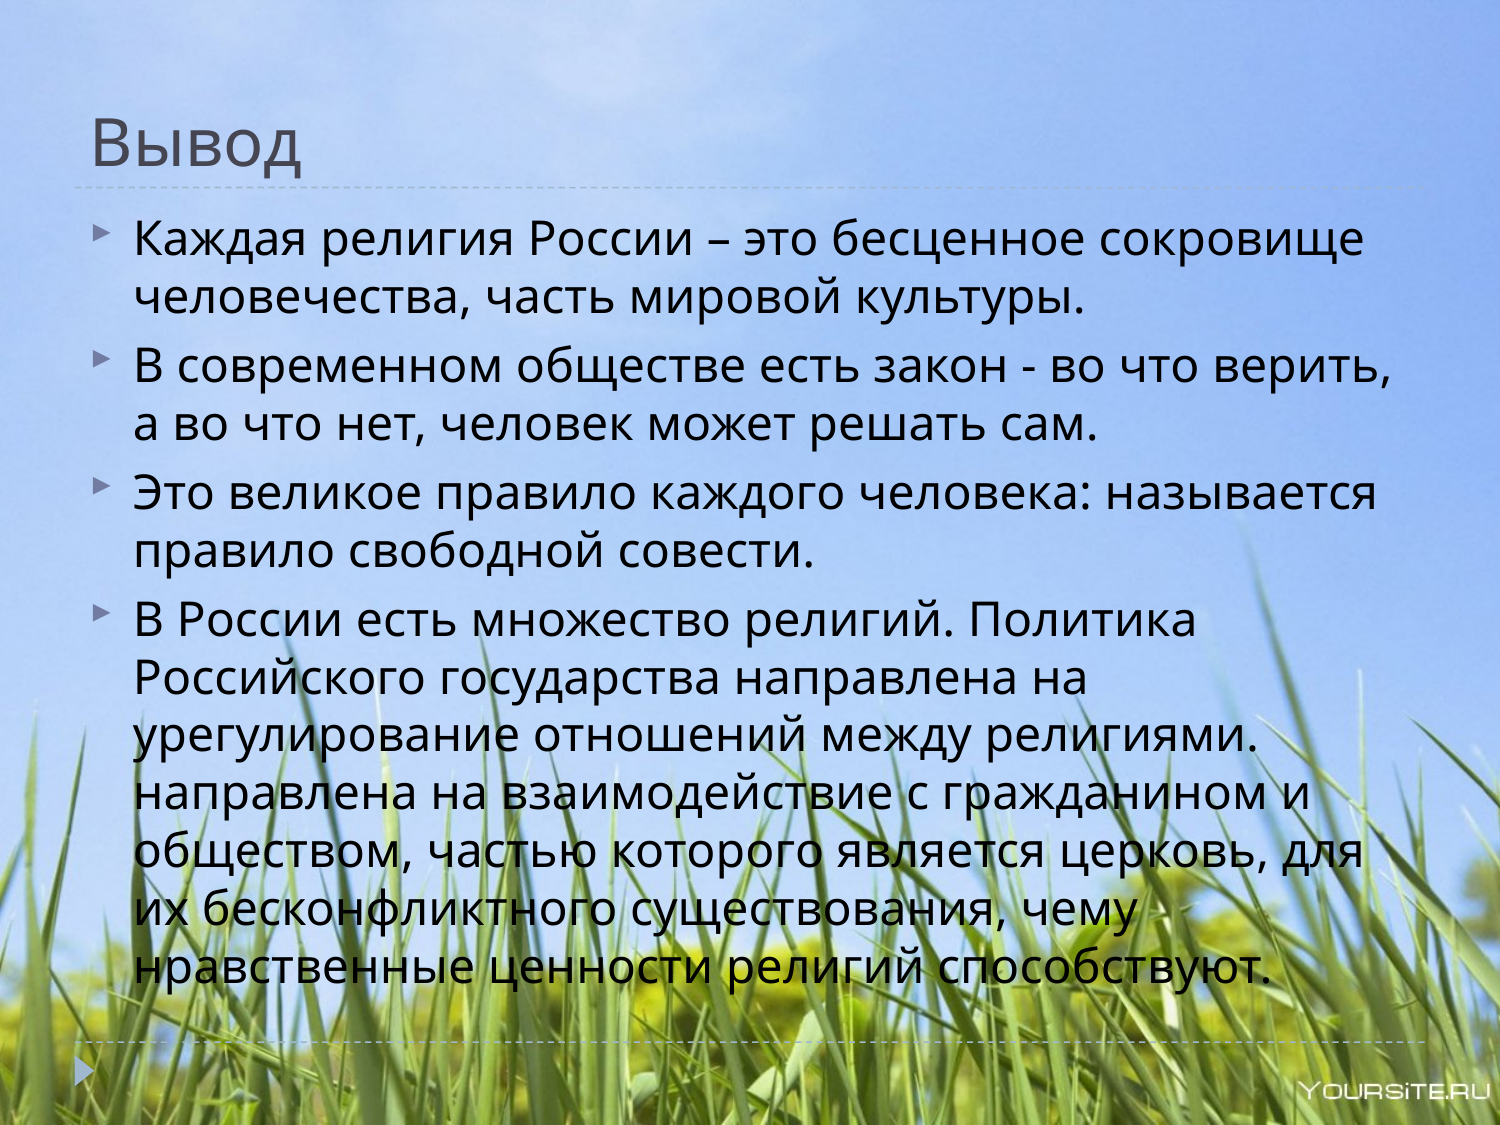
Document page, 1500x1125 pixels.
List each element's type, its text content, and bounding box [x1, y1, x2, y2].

list Каждая религия России – это бесценное сокровище человечества, часть мировой культуры. В современном обществе есть закон - во что верить, а во что нет, человек может решать сам. Это великое правило каждого человека: называется правило свободной совести. В России есть множество религий. Политика Российского государства направлена на урегулирование отношений между религиями. направлена на взаимодействие с гражданином и обществом, частью которого является церковь, для их бесконфликтного существования, чему нравственные ценности религий способствуют. [75, 200, 1425, 1010]
picture [0, 0, 1500, 1125]
title Вывод [75, 24, 1425, 188]
